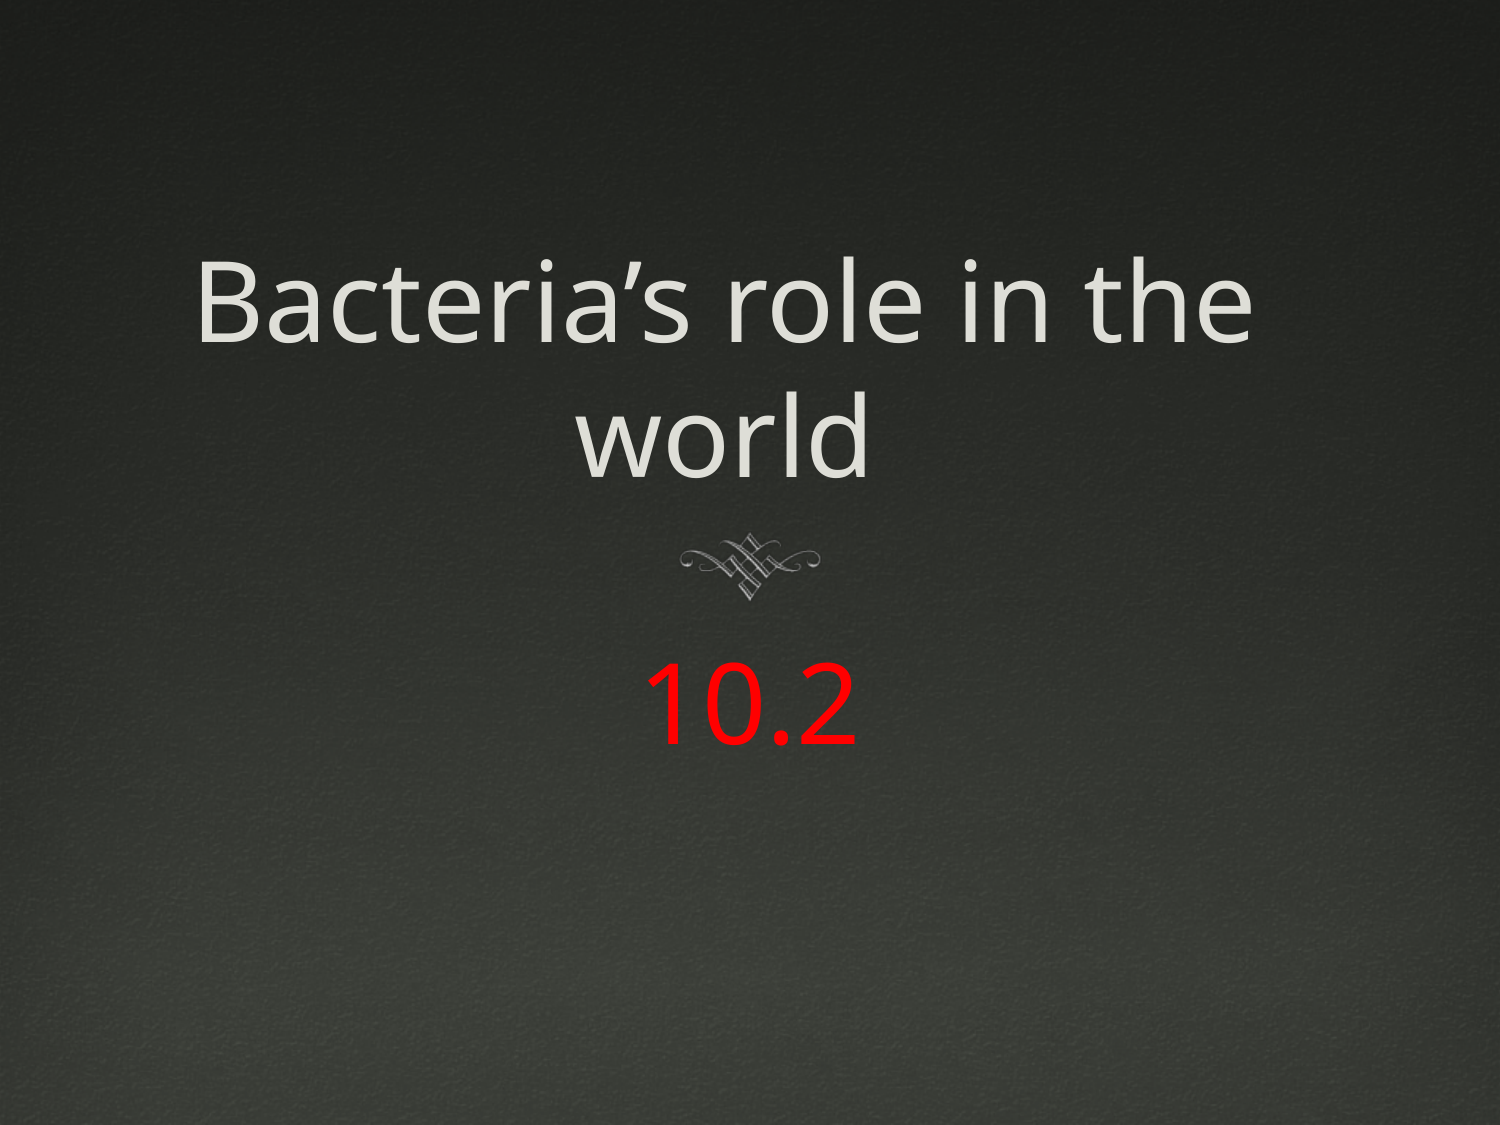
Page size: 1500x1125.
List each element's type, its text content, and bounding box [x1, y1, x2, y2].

subtitle 10.2 [112, 624, 1388, 913]
title Bacteria’s role in the world [62, 178, 1388, 508]
picture [657, 508, 843, 624]
